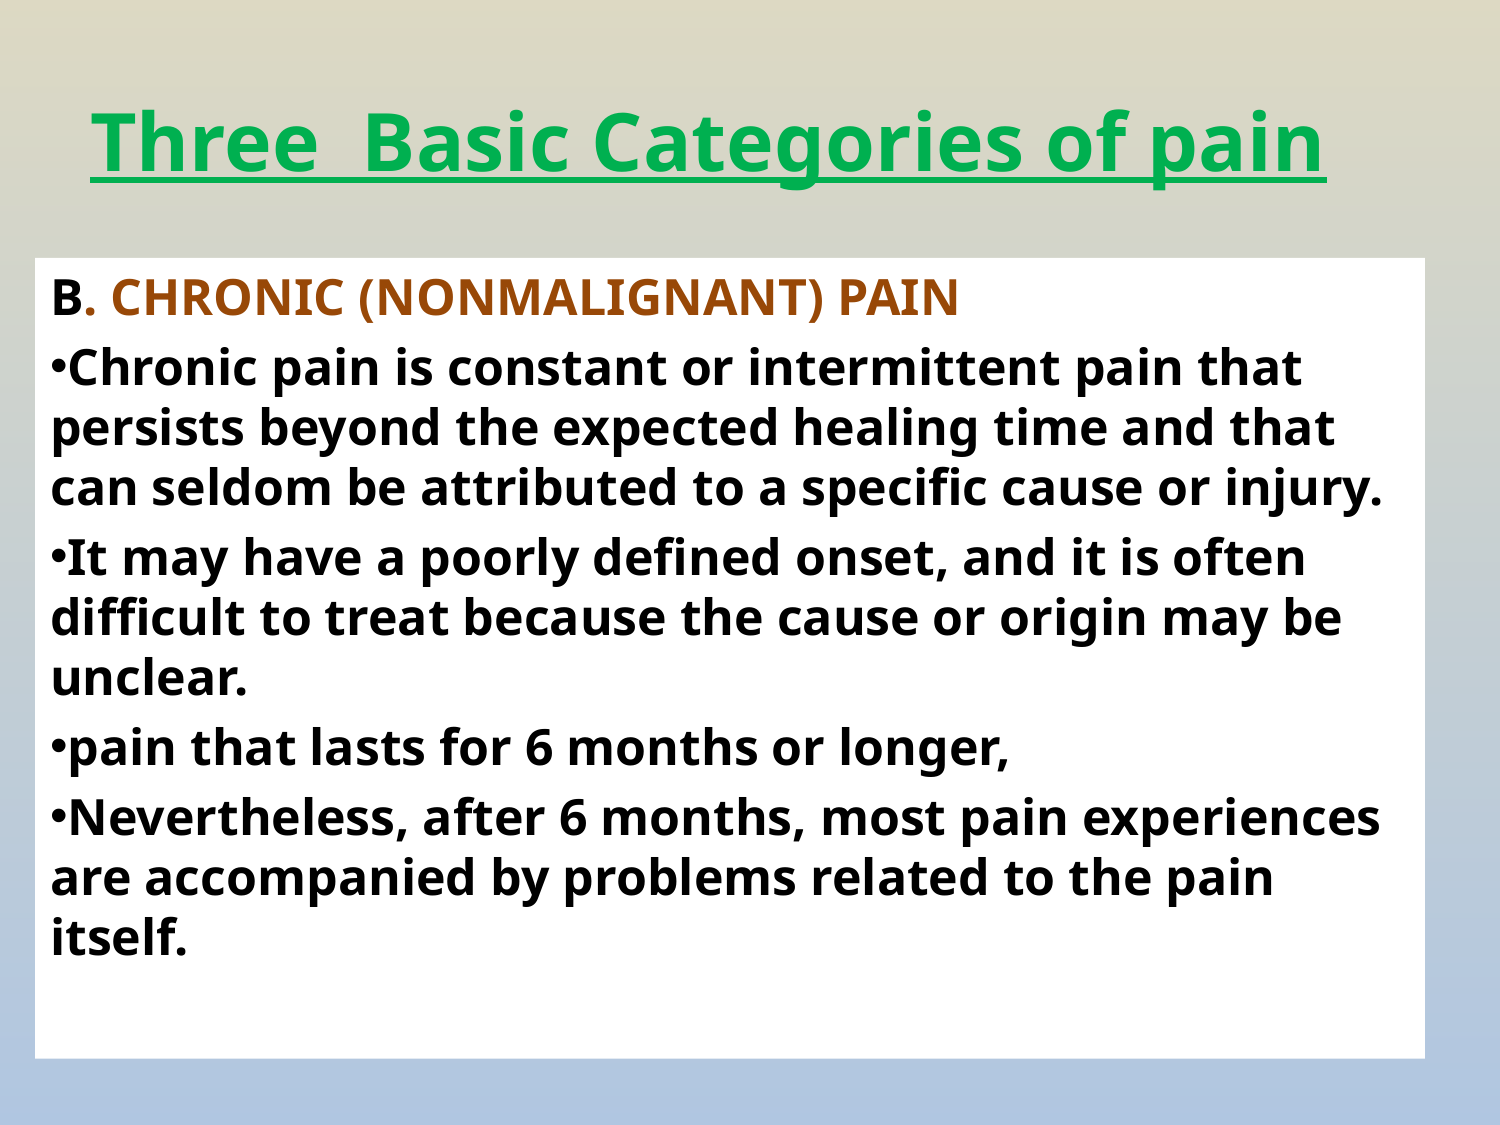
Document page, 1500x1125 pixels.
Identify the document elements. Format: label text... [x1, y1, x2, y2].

title Three Basic Categories of pain [74, 44, 1426, 233]
list B. CHRONIC (NONMALIGNANT) PAIN Chronic pain is constant or intermittent pain that persists beyond the expected healing time and that can seldom be attributed to a speciﬁc cause or injury. It may have a poorly deﬁned onset, and it is often difﬁcult to treat because the cause or origin may be unclear. pain that lasts for 6 months or longer, Nevertheless, after 6 months, most pain experiences are accompanied by problems related to the pain itself. [34, 257, 1426, 1059]
